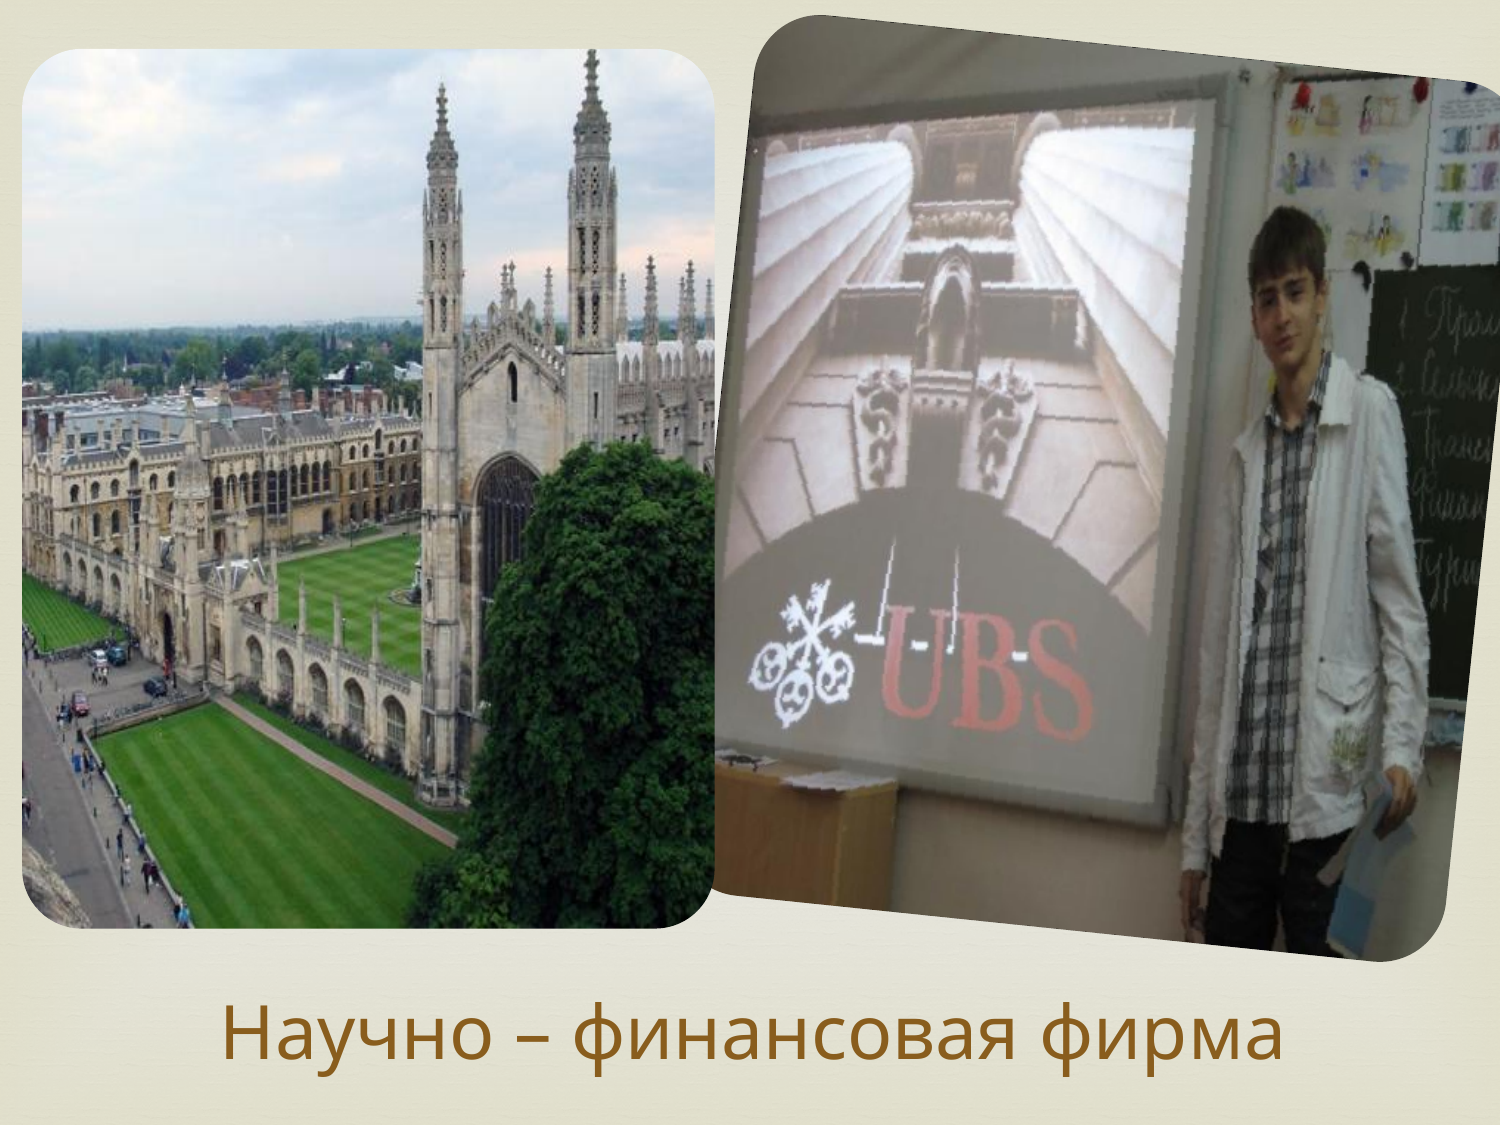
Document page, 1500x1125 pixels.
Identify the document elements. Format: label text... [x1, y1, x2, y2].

picture [21, 15, 1500, 962]
title Научно – финансовая фирма [119, 940, 1388, 1083]
